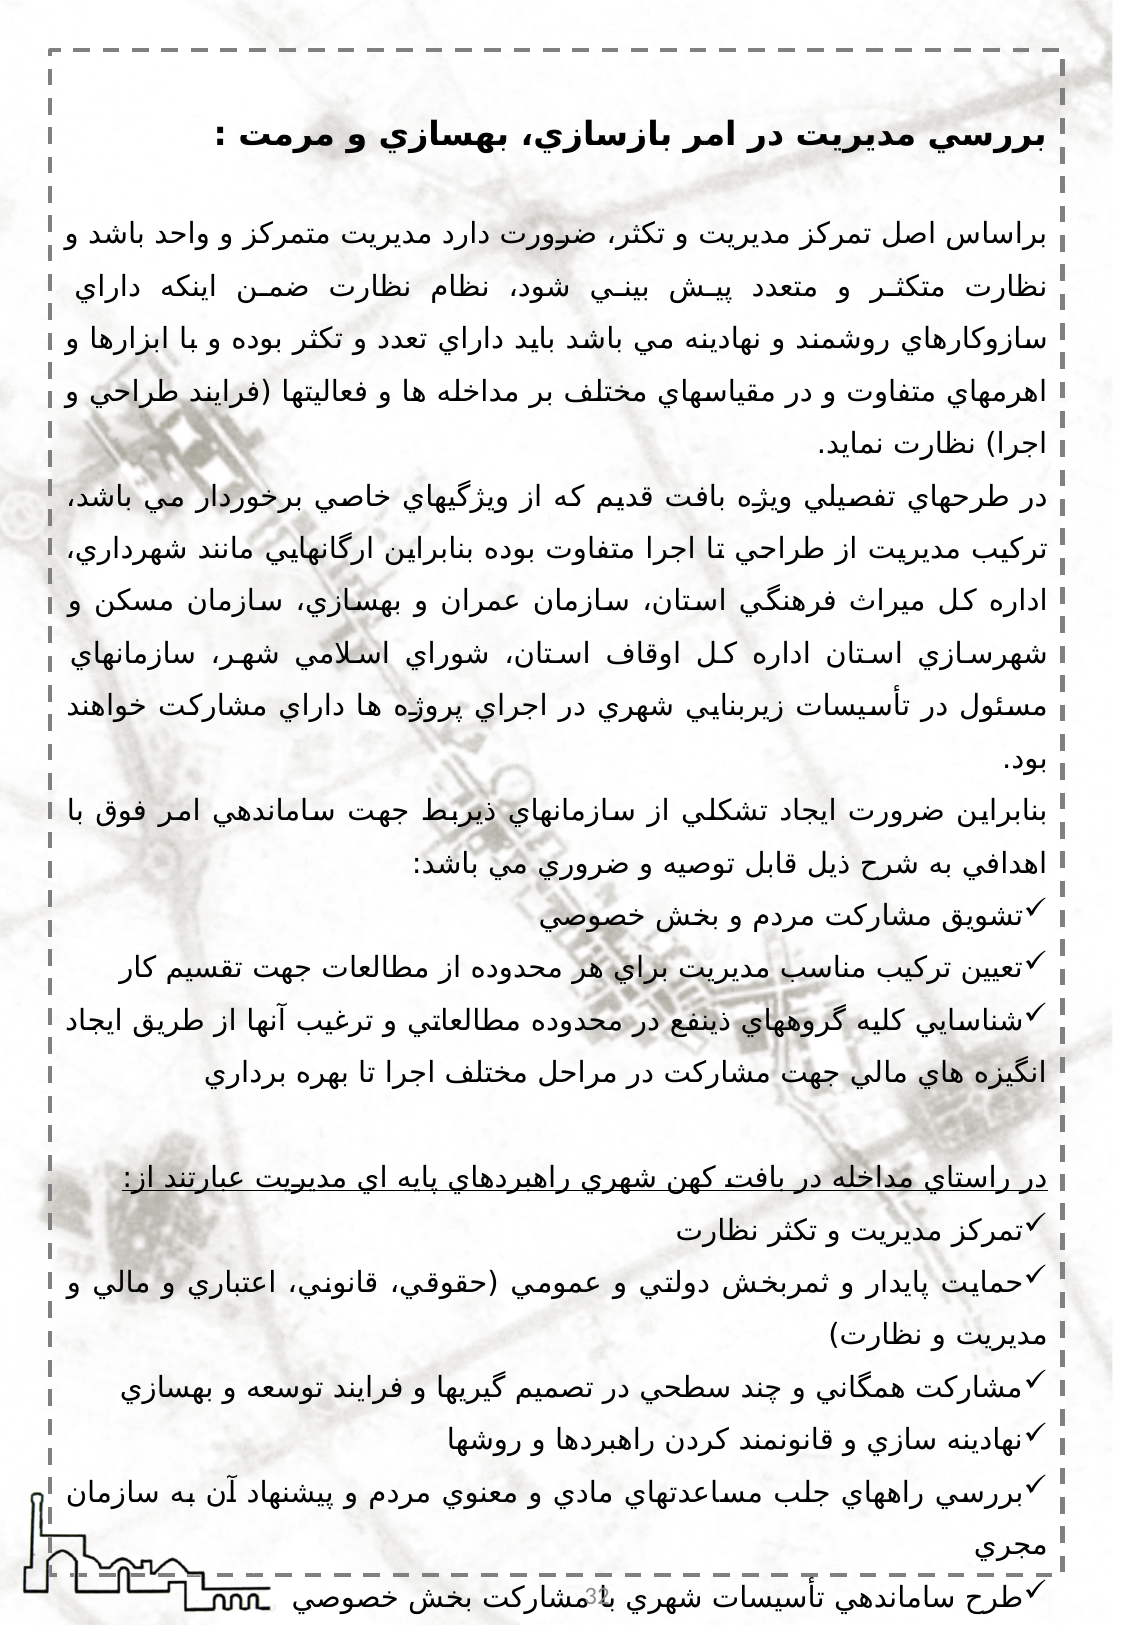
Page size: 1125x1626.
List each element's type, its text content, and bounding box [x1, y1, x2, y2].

text_box 32 [362, 1550, 625, 1625]
picture [13, 1419, 275, 1625]
text_box بررسي مديريت در امر بازسازي، بهسازي و مرمت : براساس اصل تمركز مديريت و تكثر، ضرورت دارد مديريت متمركز و واحد باشد و نظارت متكثر و متعدد پيش بيني شود، نظام نظارت ضمن اينكه داراي سازوكارهاي روشمند و نهادينه مي باشد بايد داراي تعدد و تكثر بوده و با ابزارها و اهرمهاي متفاوت و در مقياسهاي مختلف بر مداخله ها و فعاليتها (فرايند طراحي و اجرا) نظارت نمايد. در طرحهاي تفصيلي ويژه بافت قديم كه از ويژگيهاي خاصي برخوردار مي باشد، تركيب مديريت از طراحي تا اجرا متفاوت بوده بنابراين ارگانهايي مانند شهرداري، اداره كل ميراث فرهنگي استان، سازمان عمران و بهسازي، سازمان مسكن و شهرسازي استان اداره كل اوقاف استان، شوراي اسلامي شهر، سازمانهاي مسئول در تأسيسات زيربنايي شهري در اجراي پروژه ها داراي مشاركت خواهند بود. بنابراين ضرورت ايجاد تشكلي از سازمانهاي ذيربط جهت ساماندهي امر فوق با اهدافي به شرح ذيل قابل توصيه و ضروري مي باشد: تشويق مشاركت مردم و بخش خصوصي تعيين تركيب مناسب مديريت براي هر محدوده از مطالعات جهت تقسيم كار شناسايي كليه گروههاي ذينفع در محدوده مطالعاتي و ترغيب آنها از طريق ايجاد انگيزه هاي مالي جهت مشاركت در مراحل مختلف اجرا تا بهره برداري در راستاي مداخله در بافت كهن شهري راهبردهاي پايه اي مديريت عبارتند از: تمركز مديريت و تكثر نظارت حمايت پايدار و ثمربخش دولتي و عمومي (حقوقي، قانوني، اعتباري و مالي و مديريت و نظارت) مشاركت همگاني و چند سطحي در تصميم گيريها و فرايند توسعه و بهسازي نهادينه سازي و قانونمند كردن راهبردها و روشها بررسي راههاي جلب مساعدتهاي مادي و معنوي مردم و پيشنهاد آن به سازمان مجري طرح ساماندهي تأسيسات شهري با مشاركت بخش خصوصي تشويق مردم به مشاركت در فعاليتهاي مربوط به شناسايي، حفظ و احياي آثار تاريخي در نظر گرفتن مسائل و علائق مردم در تصميم گيريها تنظيم و تدوين اطلاعات مربوط به آثار تاريخي توسعه فعاليتهاي تحقيقاتي در زمينه هاي ميراث فرهنگي و تشويق هنرمندان، محققان، استادكاران [48, 1378, 1065, 1577]
text_box بررسي مديريت در امر بازسازي، بهسازي و مرمت : براساس اصل تمركز مديريت و تكثر، ضرورت دارد مديريت متمركز و واحد باشد و نظارت متكثر و متعدد پيش بيني شود، نظام نظارت ضمن اينكه داراي سازوكارهاي روشمند و نهادينه مي باشد بايد داراي تعدد و تكثر بوده و با ابزارها و اهرمهاي متفاوت و در مقياسهاي مختلف بر مداخله ها و فعاليتها (فرايند طراحي و اجرا) نظارت نمايد. در طرحهاي تفصيلي ويژه بافت قديم كه از ويژگيهاي خاصي برخوردار مي باشد، تركيب مديريت از طراحي تا اجرا متفاوت بوده بنابراين ارگانهايي مانند شهرداري، اداره كل ميراث فرهنگي استان، سازمان عمران و بهسازي، سازمان مسكن و شهرسازي استان اداره كل اوقاف استان، شوراي اسلامي شهر، سازمانهاي مسئول در تأسيسات زيربنايي شهري در اجراي پروژه ها داراي مشاركت خواهند بود. بنابراين ضرورت ايجاد تشكلي از سازمانهاي ذيربط جهت ساماندهي امر فوق با اهدافي به شرح ذيل قابل توصيه و ضروري مي باشد: تشويق مشاركت مردم و بخش خصوصي تعيين تركيب مناسب مديريت براي هر محدوده از مطالعات جهت تقسيم كار شناسايي كليه گروههاي ذينفع در محدوده مطالعاتي و ترغيب آنها از طريق ايجاد انگيزه هاي مالي جهت مشاركت در مراحل مختلف اجرا تا بهره برداري در راستاي مداخله در بافت كهن شهري راهبردهاي پايه اي مديريت عبارتند از: تمركز مديريت و تكثر نظارت حمايت پايدار و ثمربخش دولتي و عمومي (حقوقي، قانوني، اعتباري و مالي و مديريت و نظارت) مشاركت همگاني و چند سطحي در تصميم گيريها و فرايند توسعه و بهسازي نهادينه سازي و قانونمند كردن راهبردها و روشها بررسي راههاي جلب مساعدتهاي مادي و معنوي مردم و پيشنهاد آن به سازمان مجري طرح ساماندهي تأسيسات شهري با مشاركت بخش خصوصي تشويق مردم به مشاركت در فعاليتهاي مربوط به شناسايي، حفظ و احياي آثار تاريخي در نظر گرفتن مسائل و علائق مردم در تصميم گيريها تنظيم و تدوين اطلاعات مربوط به آثار تاريخي توسعه فعاليتهاي تحقيقاتي در زمينه هاي ميراث فرهنگي و تشويق هنرمندان، محققان، استادكاران [48, 48, 1065, 254]
picture [0, 255, 1125, 1369]
